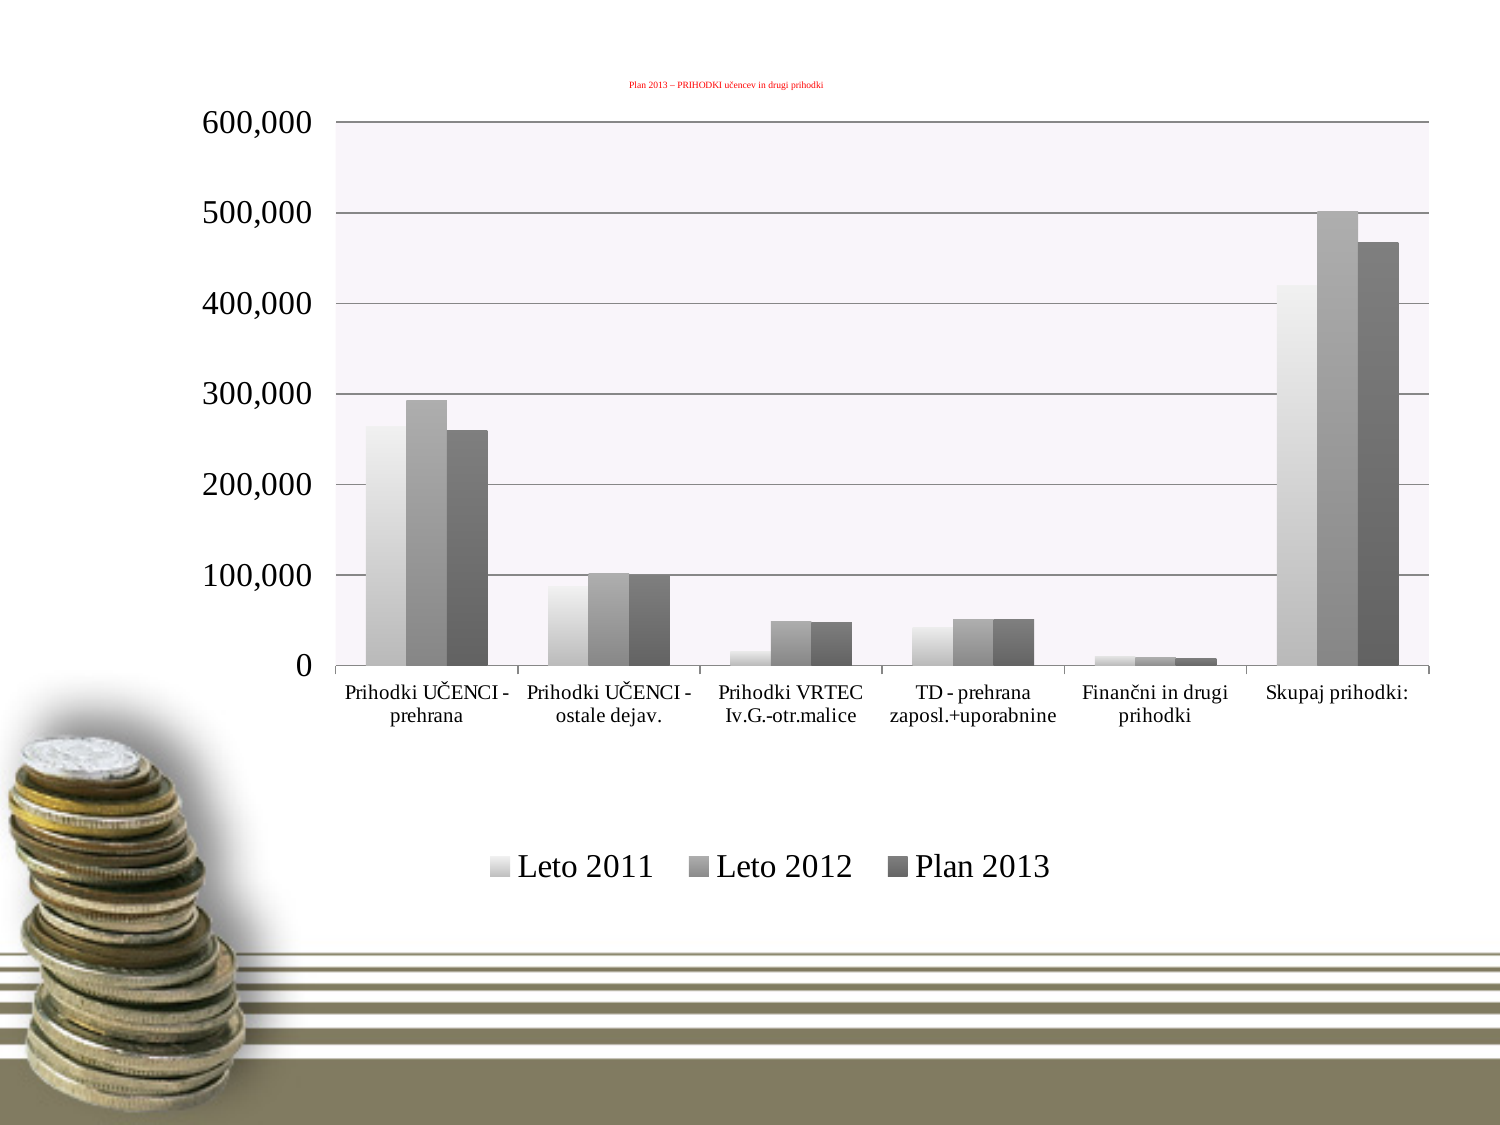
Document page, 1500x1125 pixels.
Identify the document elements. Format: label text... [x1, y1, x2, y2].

chart [34, 93, 1430, 1044]
title Plan 2013 – PRIHODKI učencev in drugi prihodki [175, 58, 1278, 92]
picture [0, 0, 1500, 1125]
